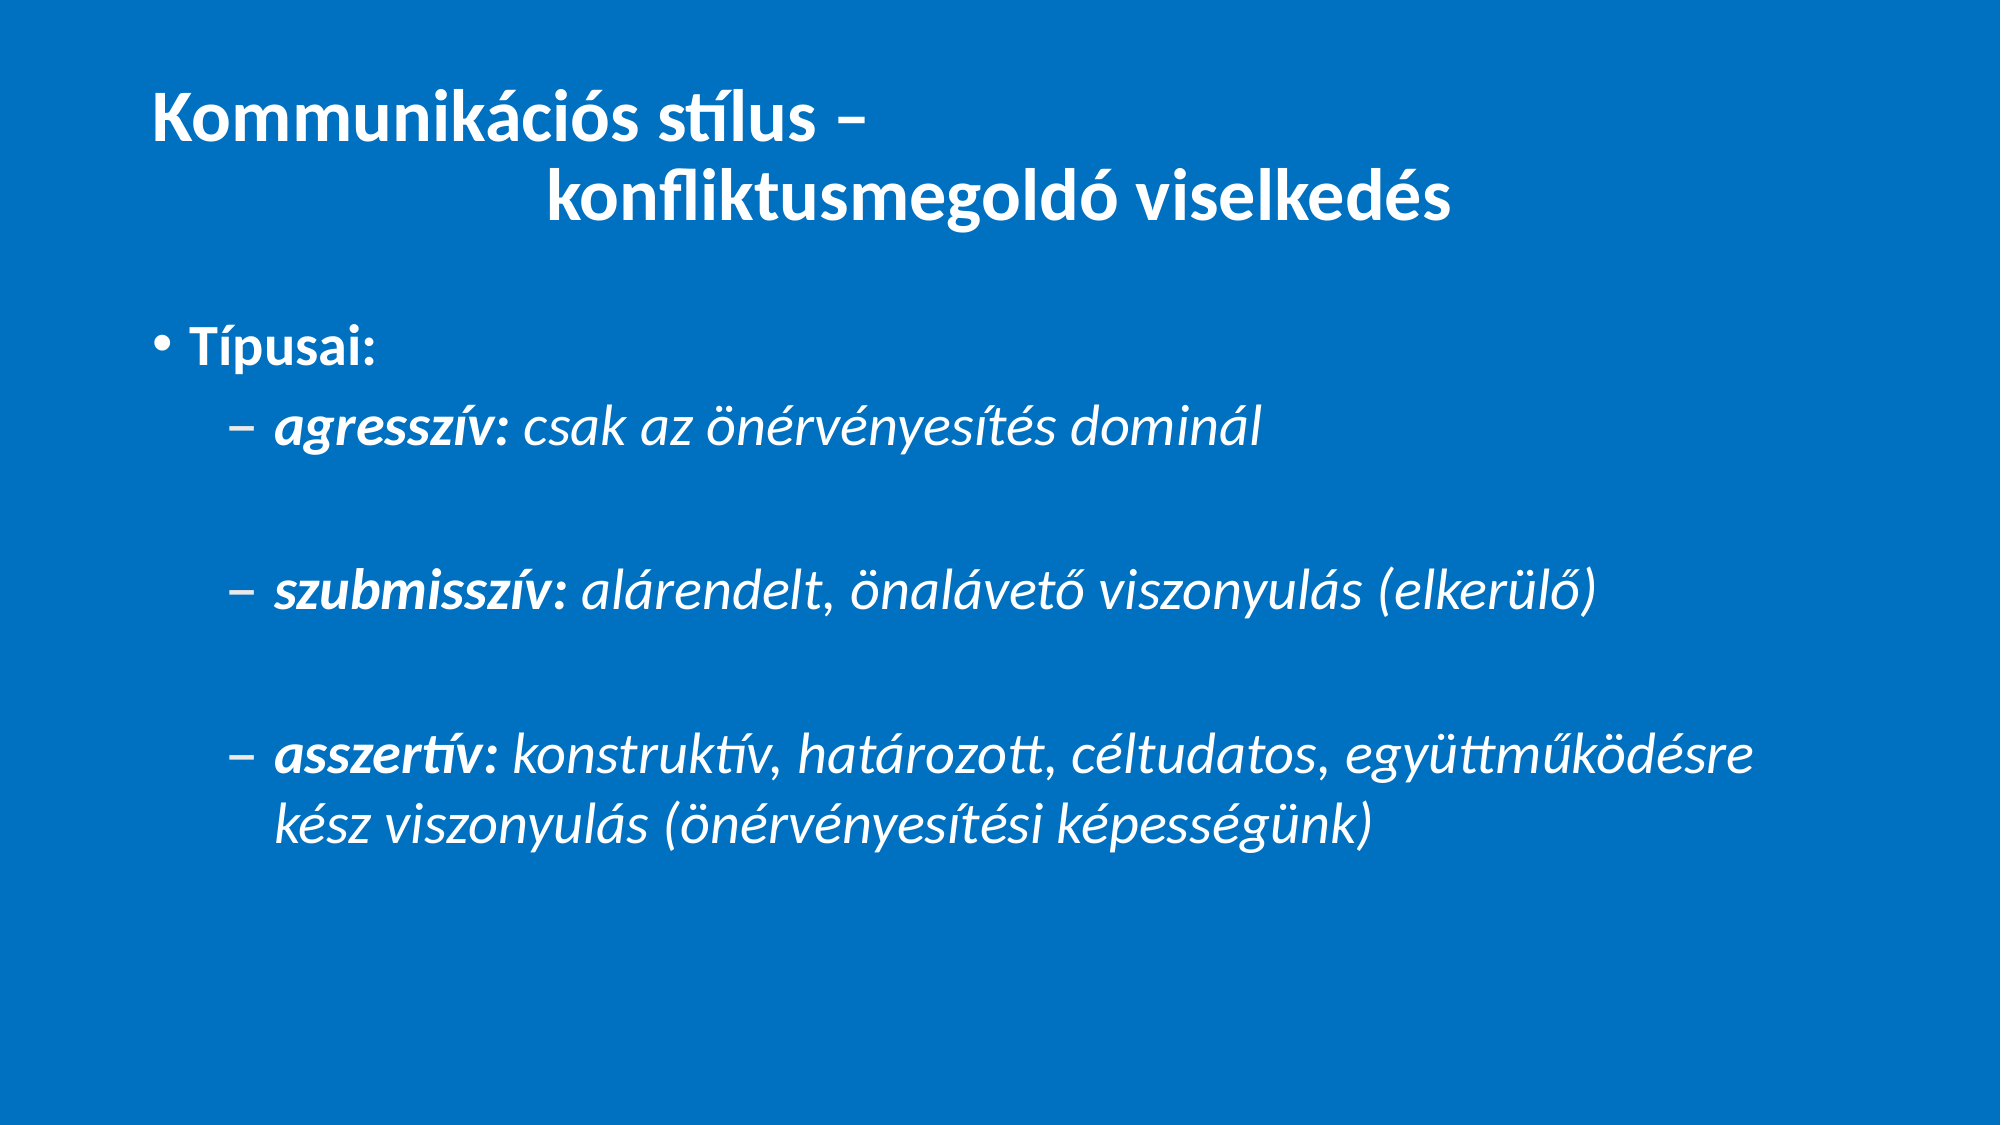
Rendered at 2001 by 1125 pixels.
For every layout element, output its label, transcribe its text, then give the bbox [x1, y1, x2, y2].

list Típusai: agresszív: csak az önérvényesítés dominál szubmisszív: alárendelt, önalávető viszonyulás (elkerülő) asszertív: konstruktív, határozott, céltudatos, együttműködésre kész viszonyulás (önérvényesítési képességünk) [137, 299, 1863, 1014]
title Kommunikációs stílus – konfliktusmegoldó viselkedés [137, 59, 1863, 278]
